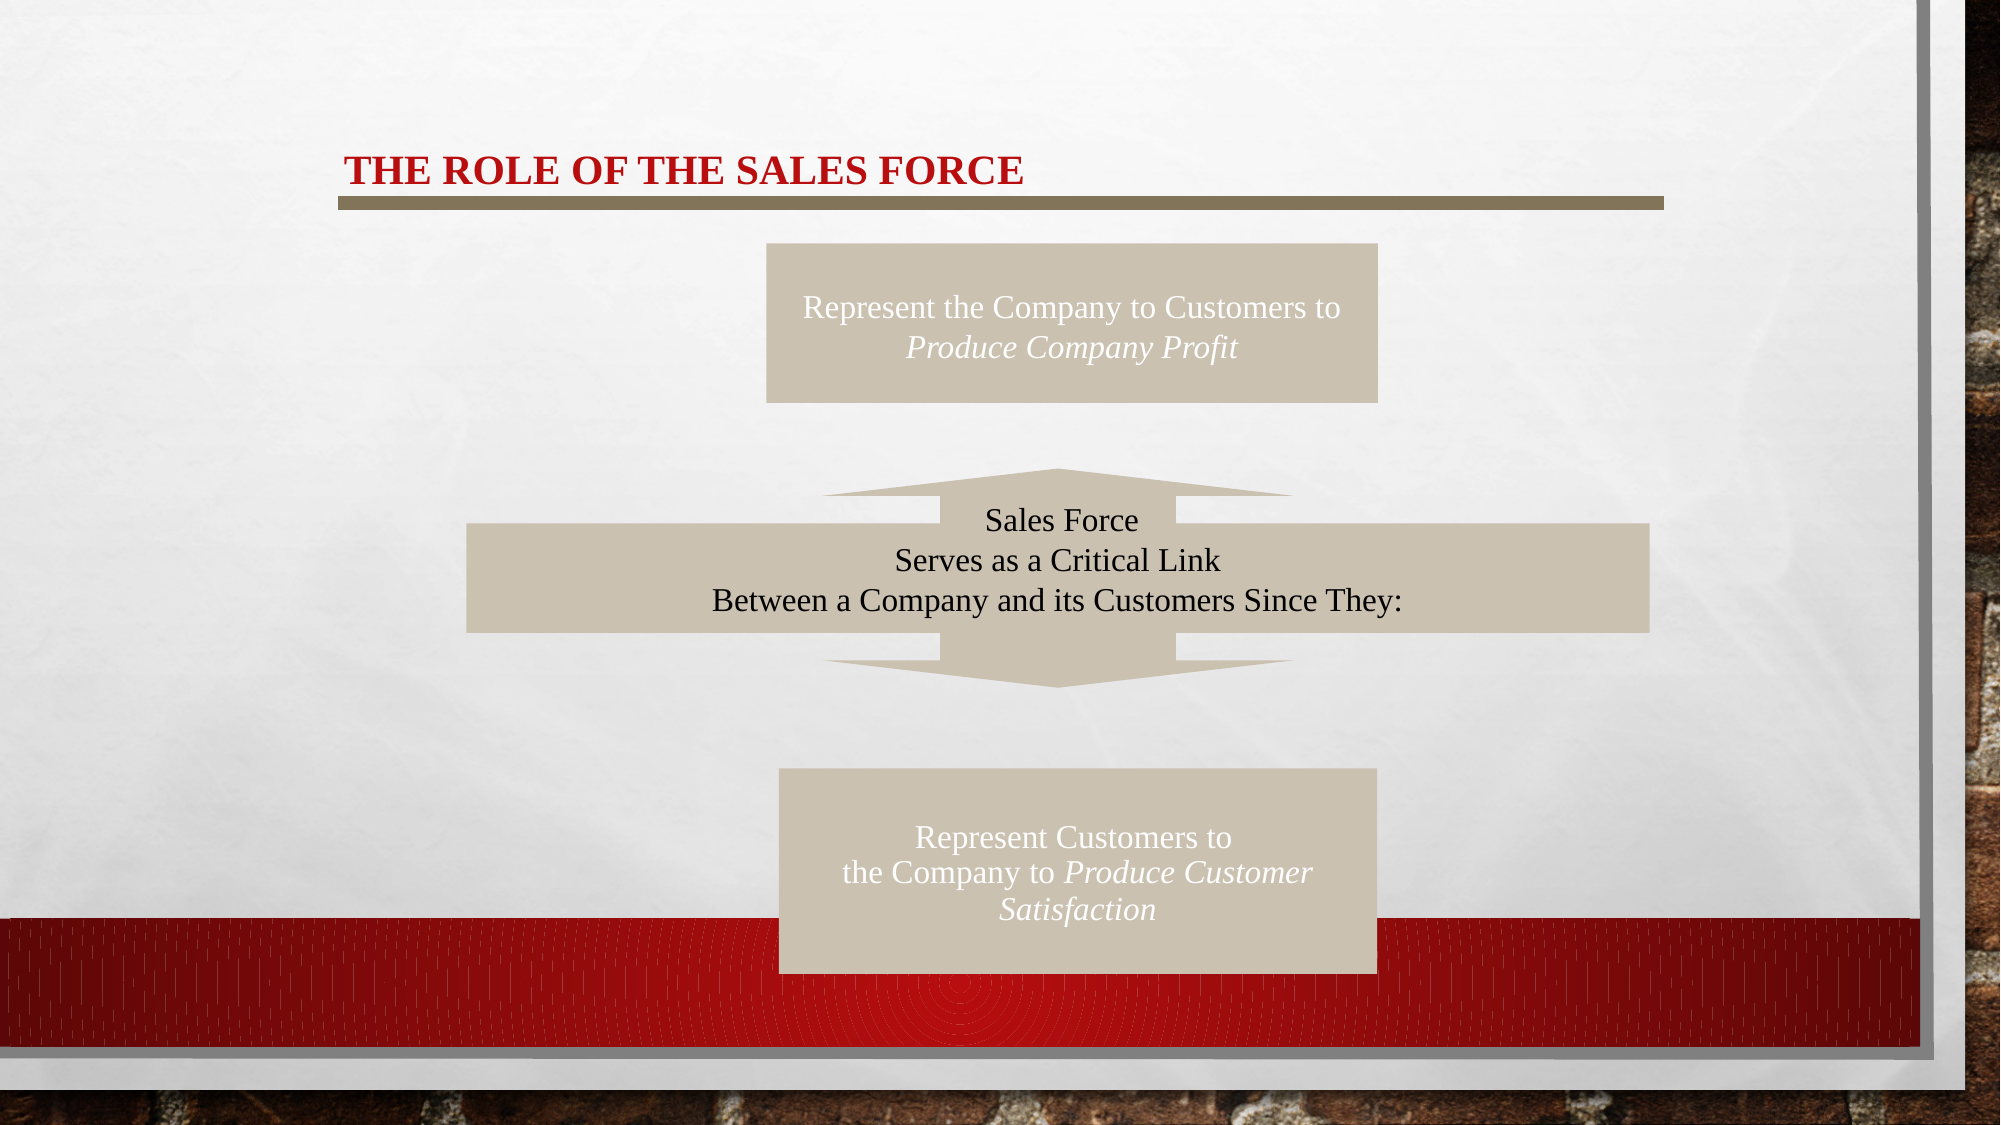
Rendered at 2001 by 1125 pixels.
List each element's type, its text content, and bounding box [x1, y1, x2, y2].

text_box Represent Customers to the Company to Produce Customer Satisfaction [778, 768, 1378, 974]
title The Role of the Sales Force [297, 0, 1686, 224]
text_box [249, 231, 1750, 398]
text_box Sales Force Serves as a Critical Link Between a Company and its Customers Since They: [466, 468, 1650, 688]
text_box Represent the Company to Customers to Produce Company Profit [766, 243, 1378, 403]
picture [0, 0, 2000, 1125]
text_box [338, 196, 1664, 209]
